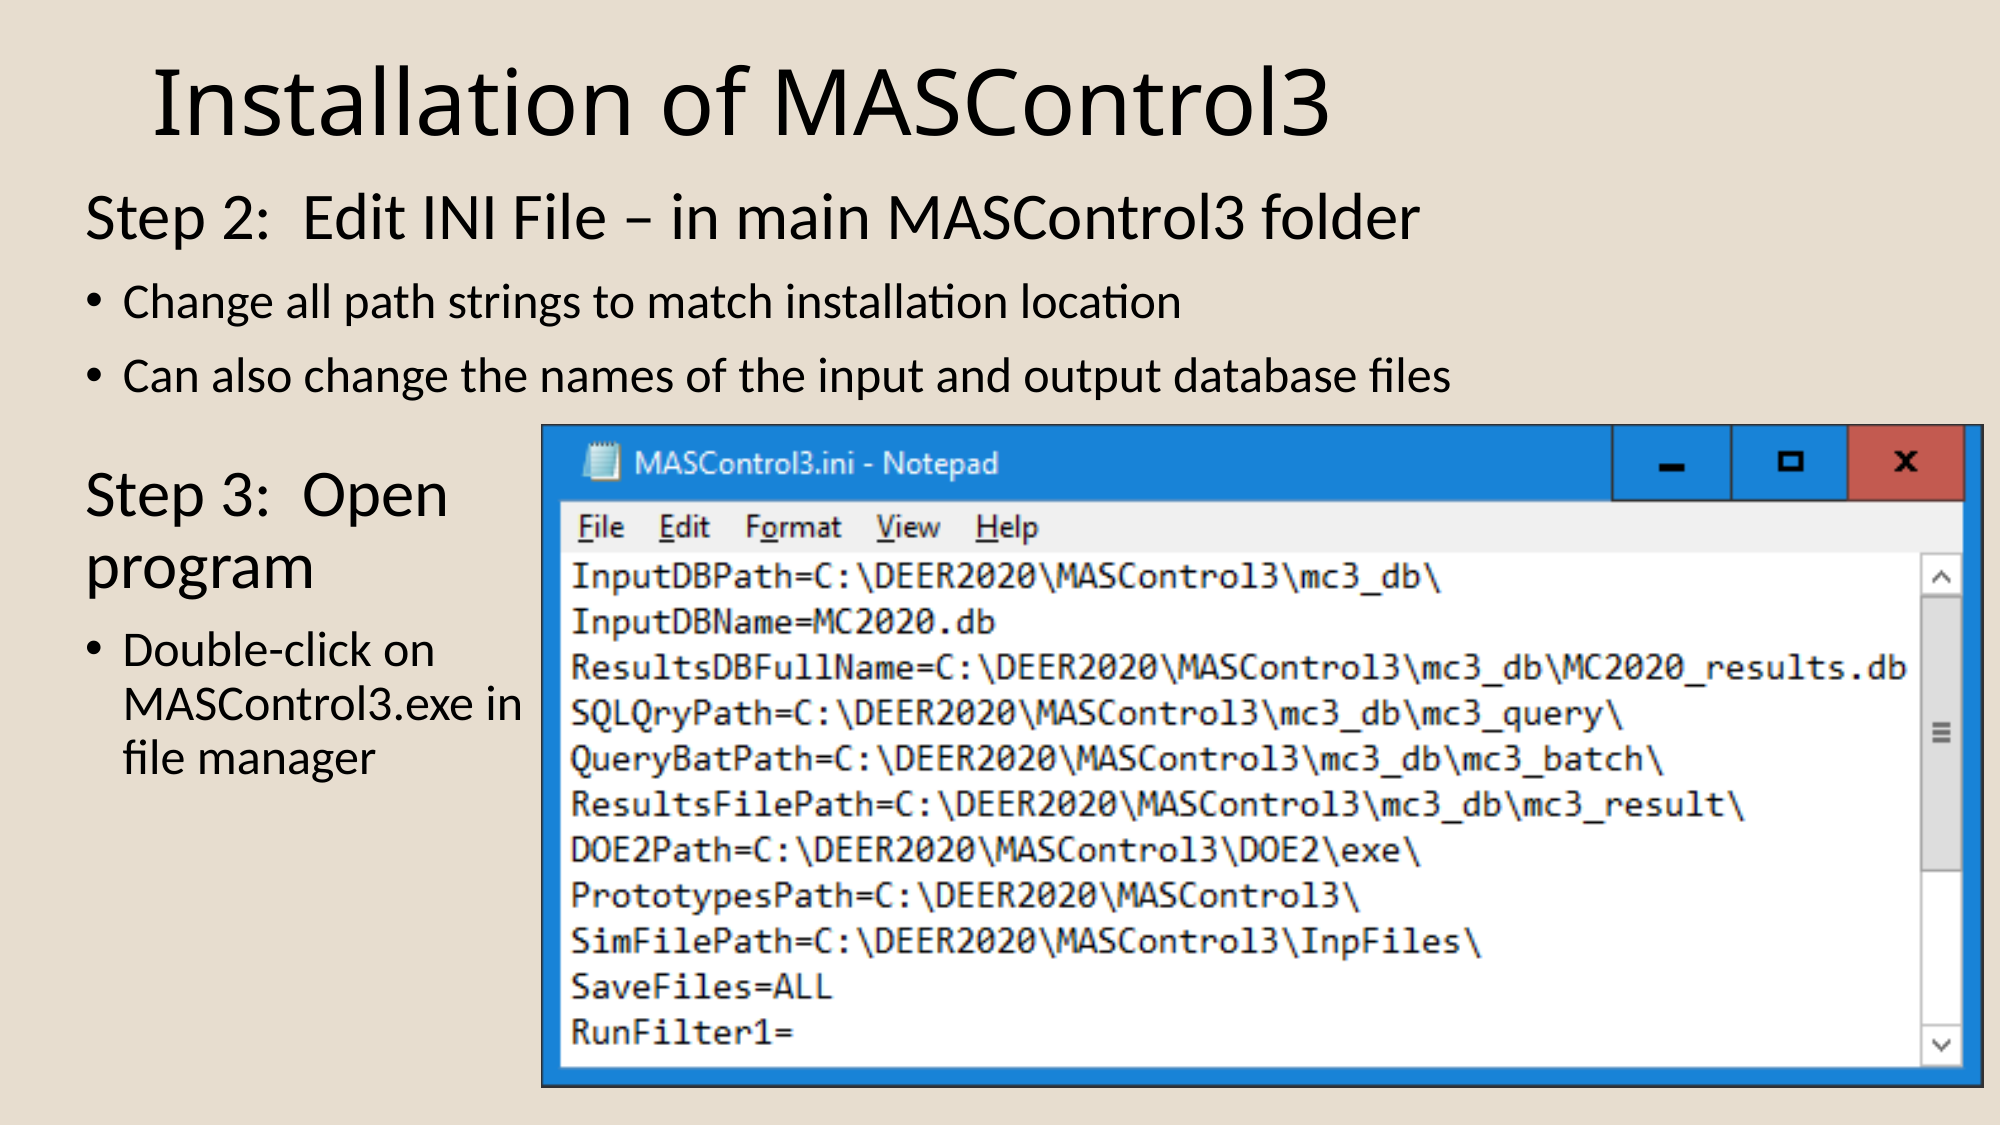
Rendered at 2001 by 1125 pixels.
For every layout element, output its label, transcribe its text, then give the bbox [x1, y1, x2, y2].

list Step 2: Edit INI File – in main MASControl3 folder Change all path strings to match installation location Can also change the names of the input and output database files [70, 174, 1886, 425]
text_box Step 3: Open program Double-click on MASControl3.exe in file manager [70, 450, 541, 1066]
title Installation of MASControl3 [137, 37, 1677, 174]
picture [541, 424, 1984, 1088]
